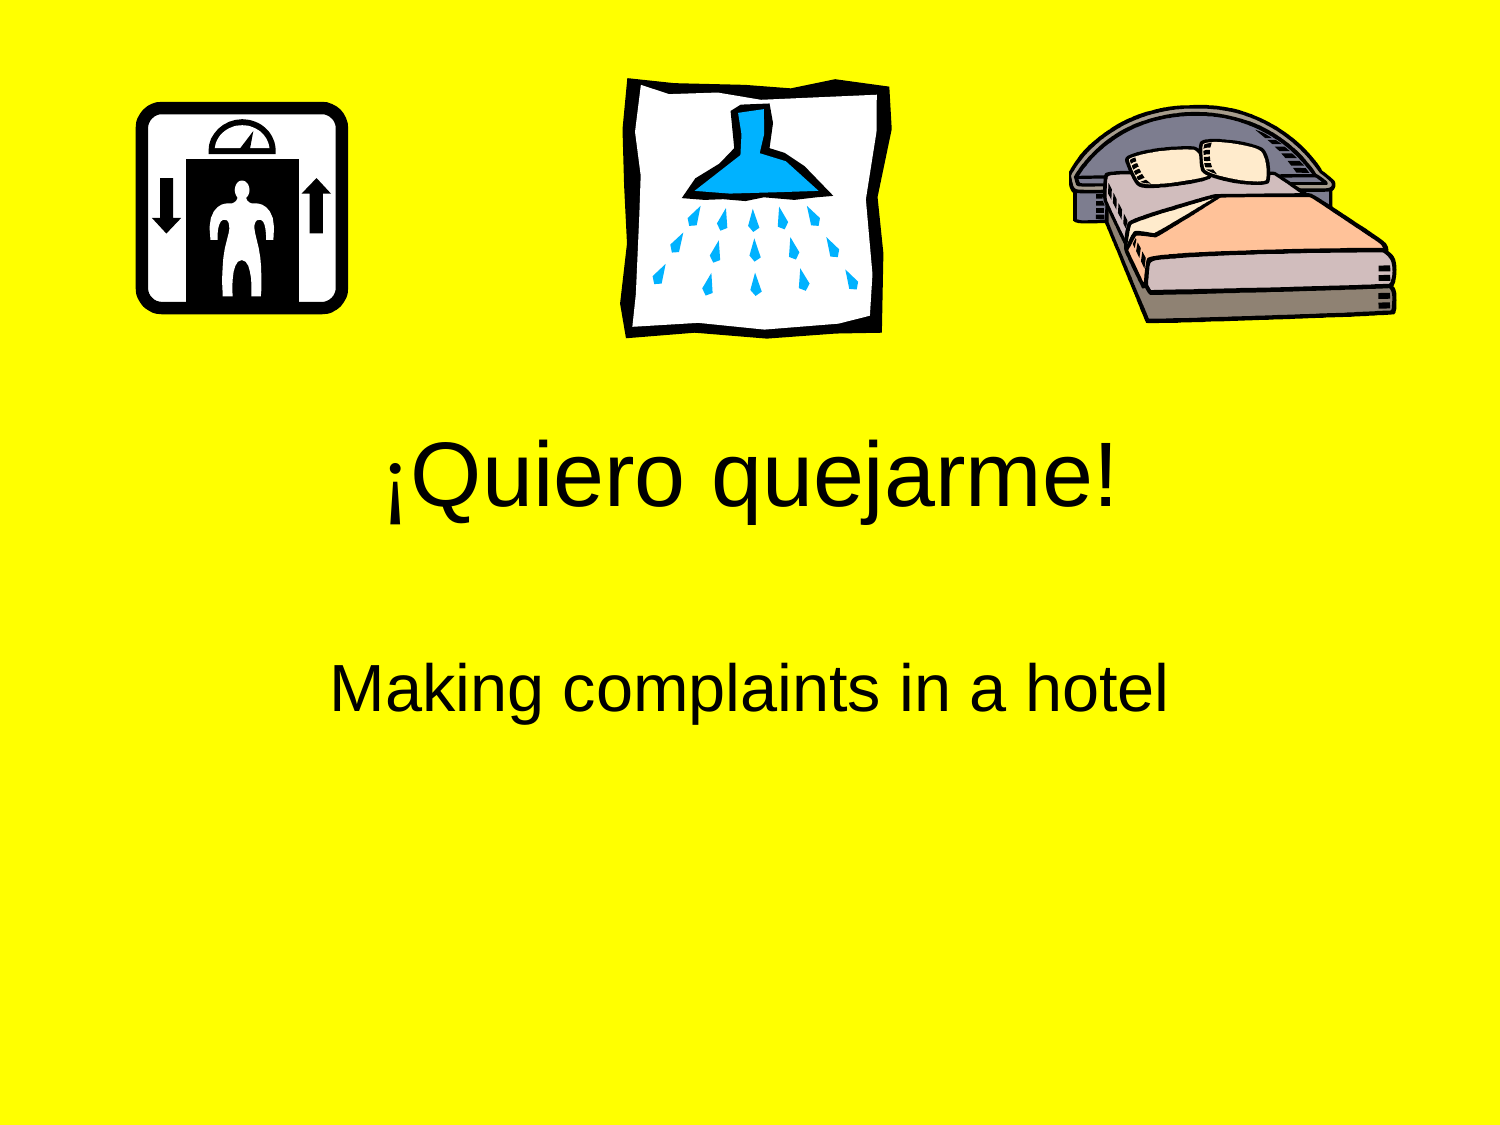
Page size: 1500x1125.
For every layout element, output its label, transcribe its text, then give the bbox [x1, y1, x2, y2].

picture [1068, 101, 1400, 327]
picture [135, 101, 349, 315]
title ¡Quiero quejarme! [112, 349, 1388, 591]
picture [619, 77, 892, 339]
subtitle Making complaints in a hotel [224, 637, 1276, 926]
